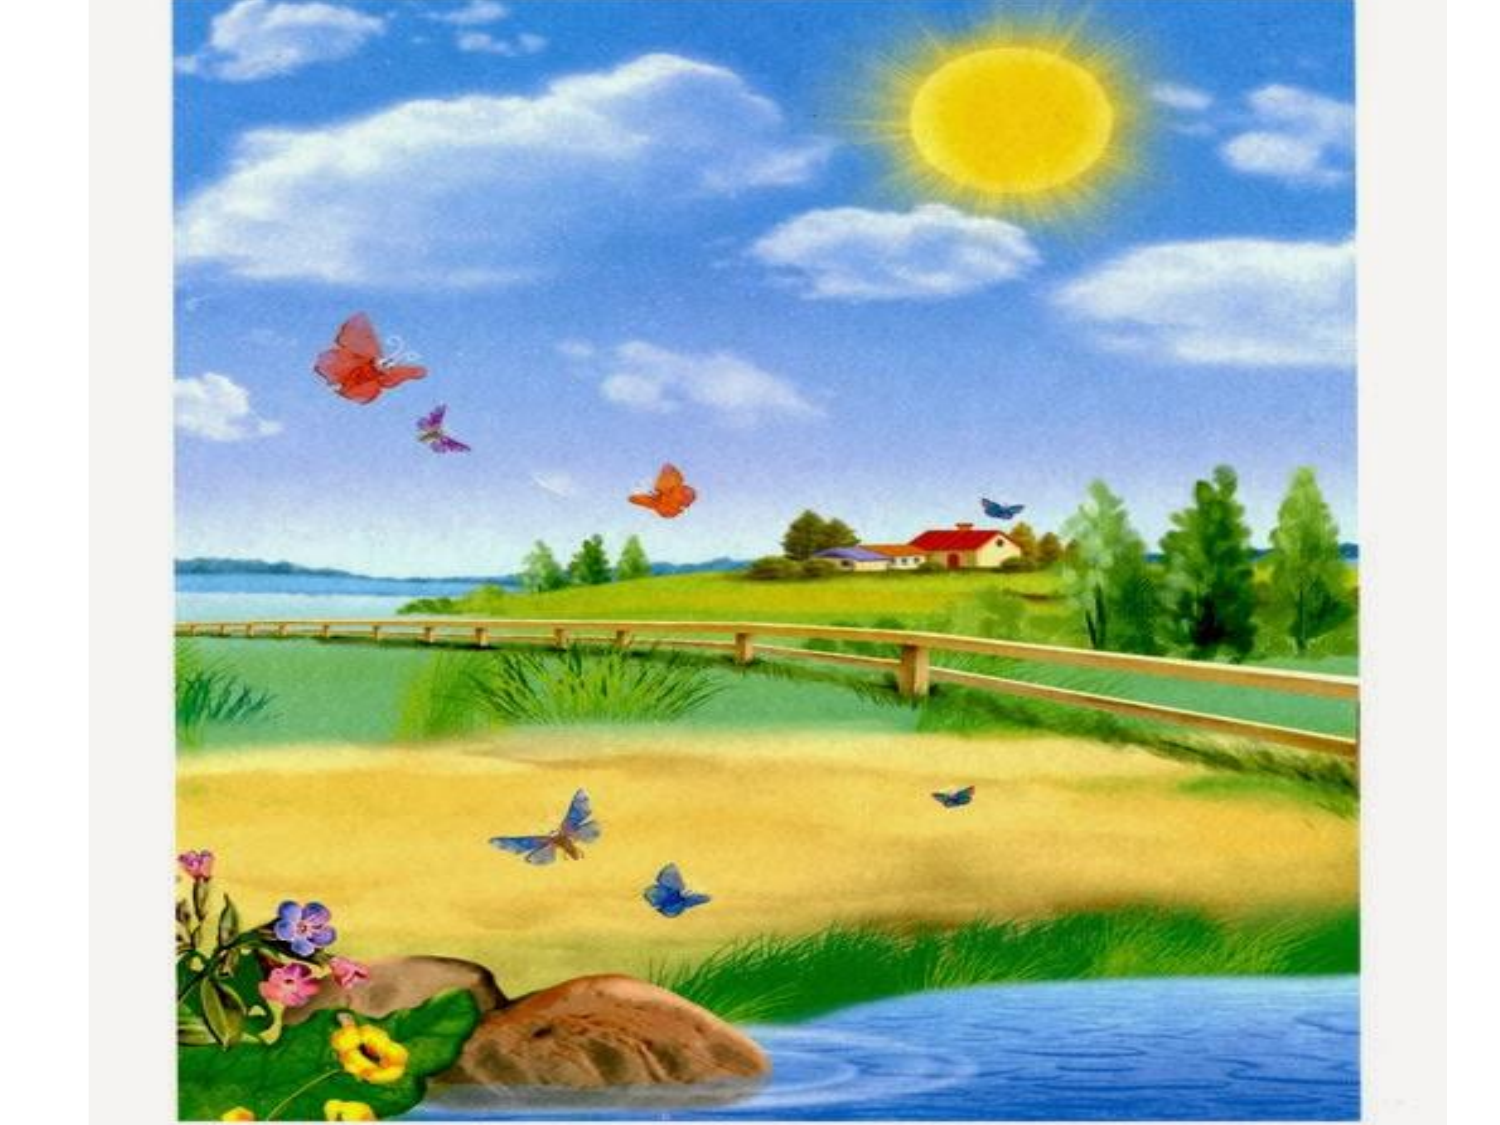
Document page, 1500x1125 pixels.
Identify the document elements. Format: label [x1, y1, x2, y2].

list [88, 0, 1448, 1125]
